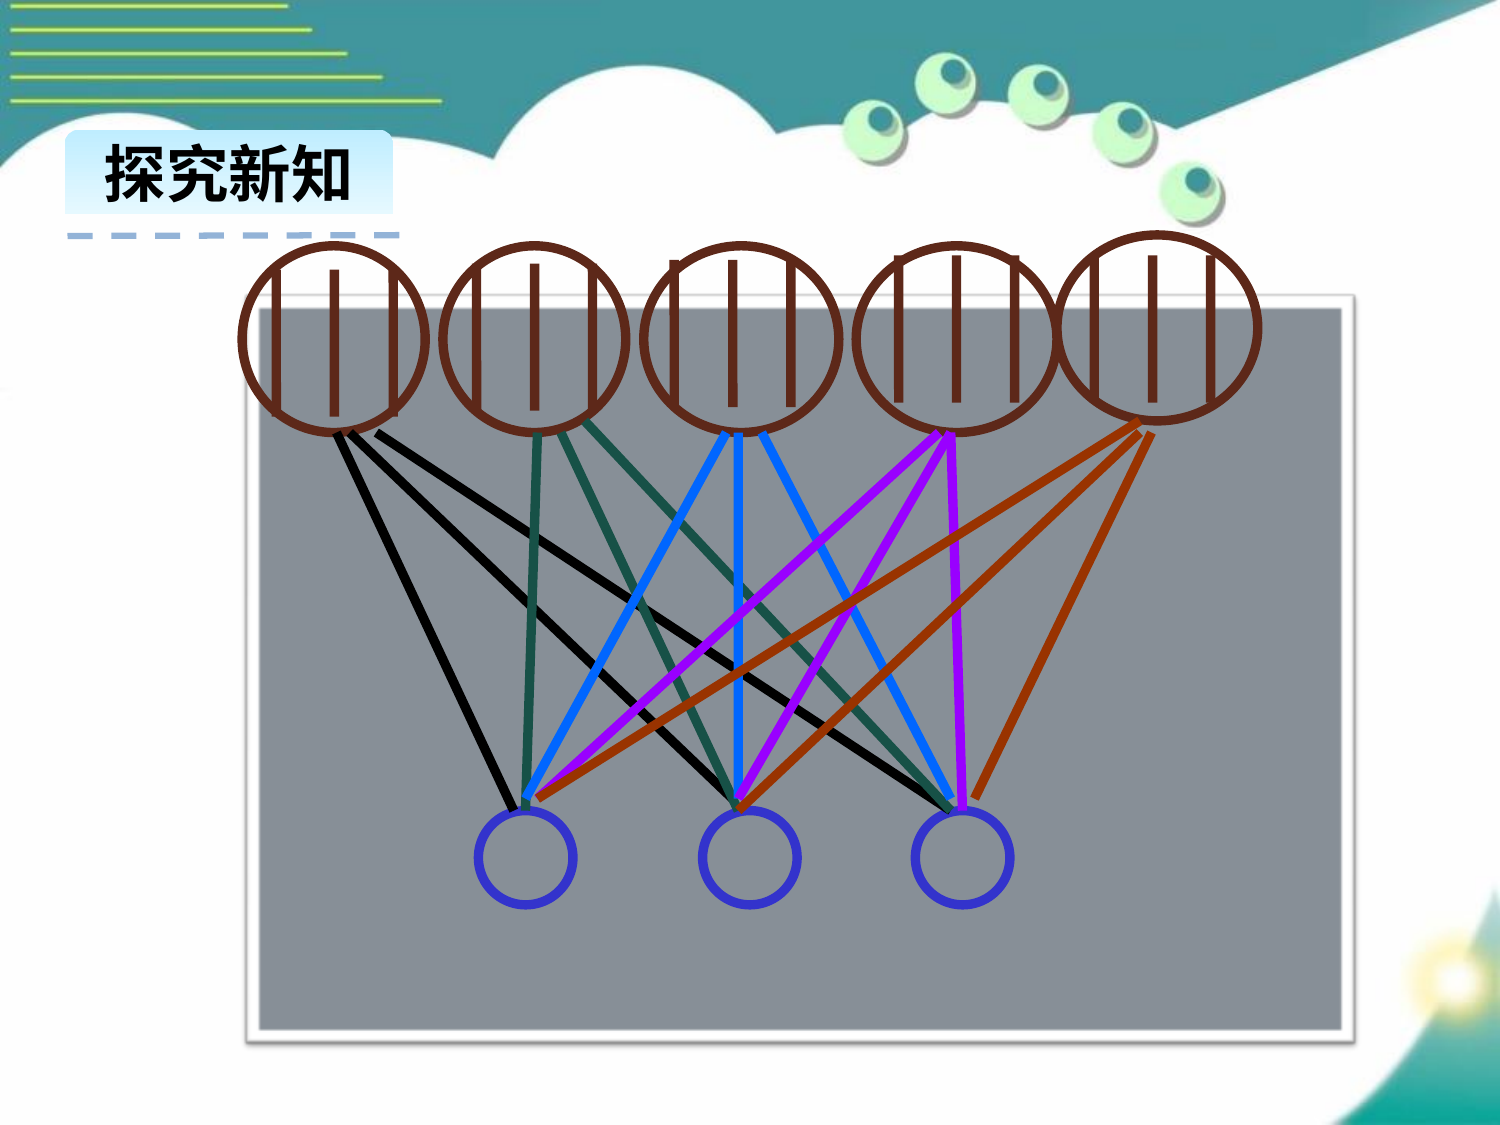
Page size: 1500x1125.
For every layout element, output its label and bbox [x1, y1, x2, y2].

text_box [873, 266, 893, 287]
text_box [257, 245, 393, 287]
text_box [525, 432, 532, 799]
text_box [898, 255, 1015, 403]
text_box [660, 277, 668, 287]
text_box [275, 269, 394, 417]
text_box [1097, 234, 1248, 287]
text_box [64, 129, 408, 237]
text_box [596, 270, 611, 287]
text_box [336, 432, 520, 811]
text_box [458, 271, 471, 287]
text_box [484, 245, 585, 261]
picture [0, 0, 1500, 1125]
text_box [537, 420, 1152, 811]
text_box [917, 245, 996, 253]
text_box [1018, 265, 1040, 287]
text_box [1067, 259, 1089, 287]
text_box [693, 245, 823, 287]
text_box [1094, 255, 1211, 403]
text_box [476, 263, 593, 411]
text_box [394, 268, 410, 287]
text_box [525, 420, 536, 431]
text_box [673, 259, 792, 408]
